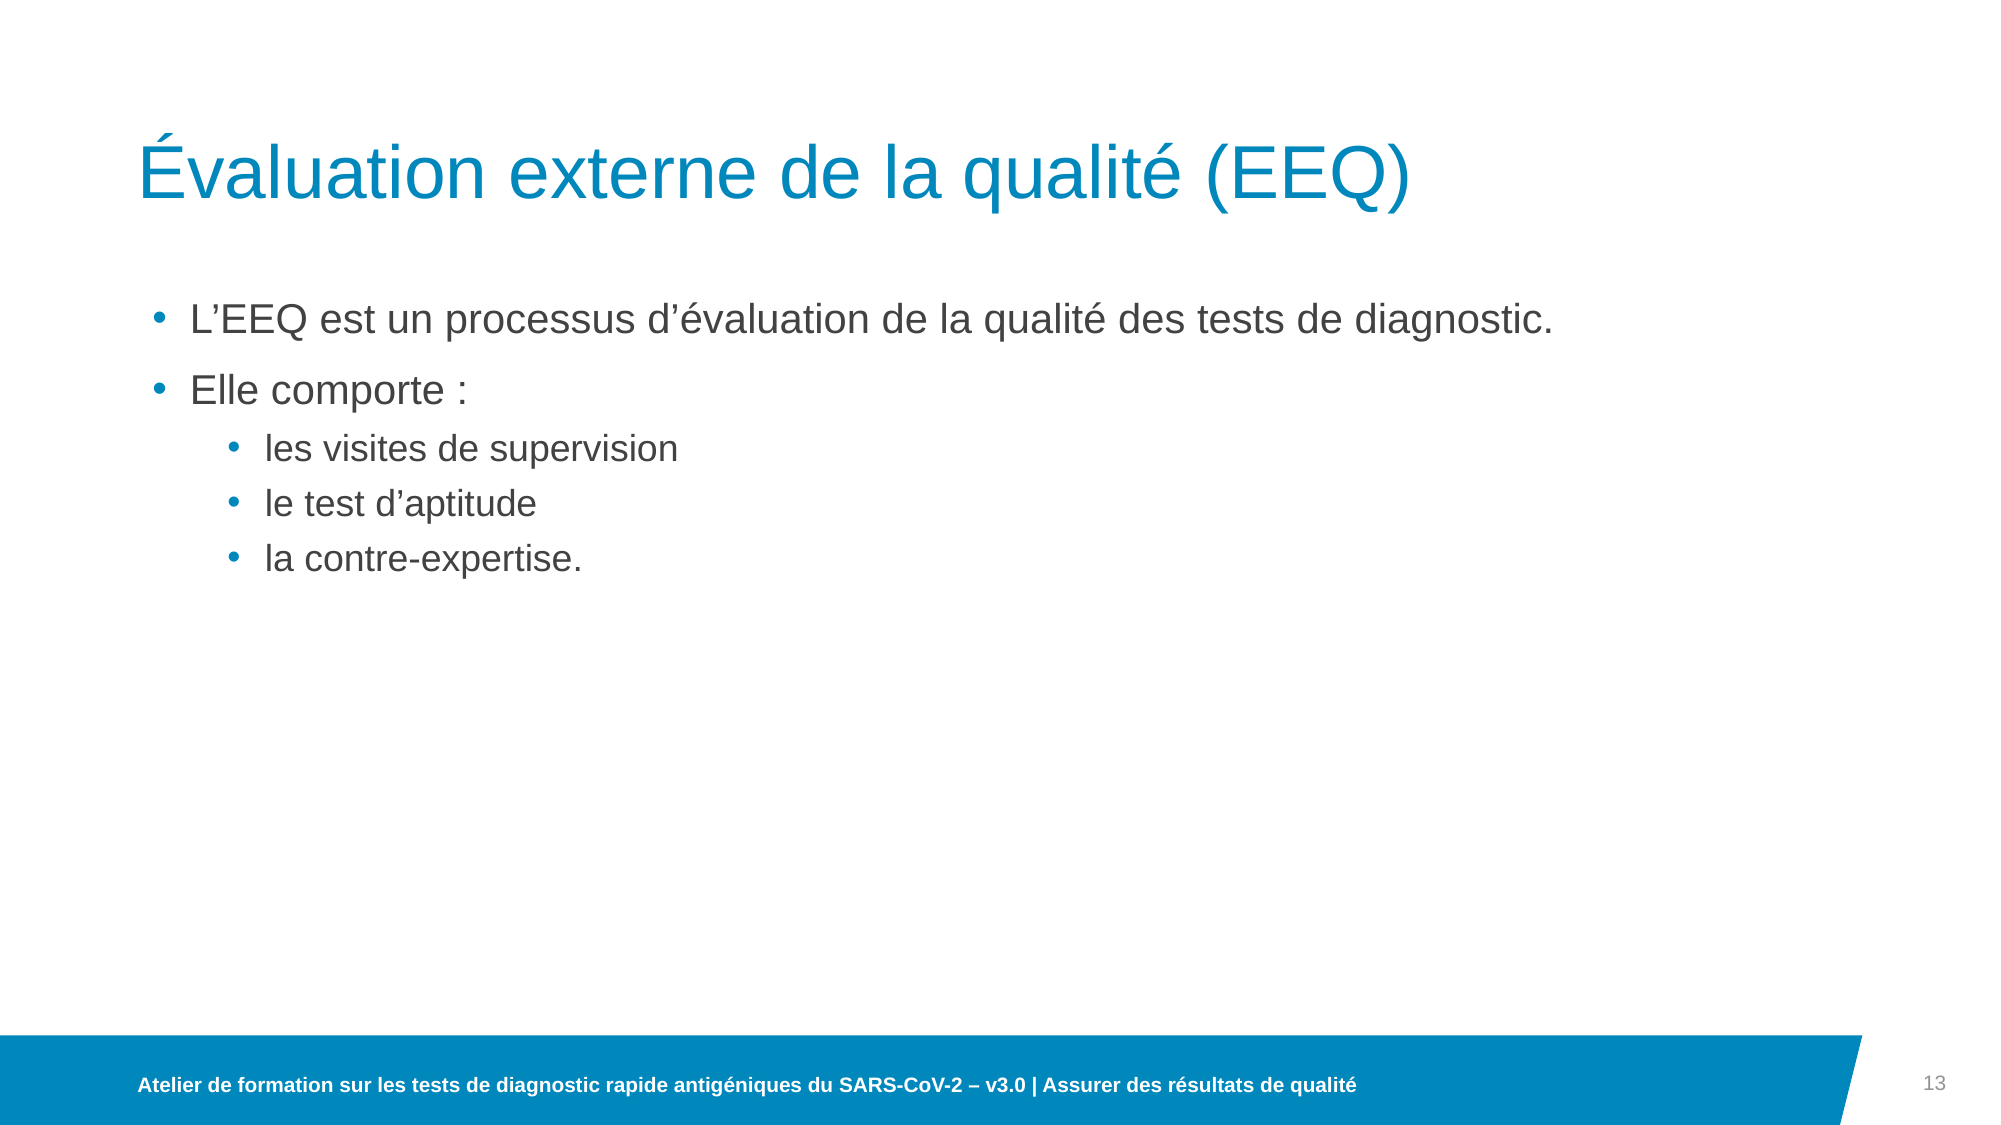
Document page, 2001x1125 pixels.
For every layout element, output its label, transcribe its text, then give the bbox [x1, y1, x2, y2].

list L’EEQ est un processus d’évaluation de la qualité des tests de diagnostic. Elle comporte : les visites de supervision le test d’aptitude la contre-expertise. [137, 284, 1863, 1014]
title Évaluation externe de la qualité (EEQ) [137, 59, 1863, 215]
slide_number 13 [1862, 1035, 1947, 1125]
footer Atelier de formation sur les tests de diagnostic rapide antigéniques du SARS-CoV-2 – v3.0 | Assurer des résultats de qualité [137, 1042, 1442, 1125]
